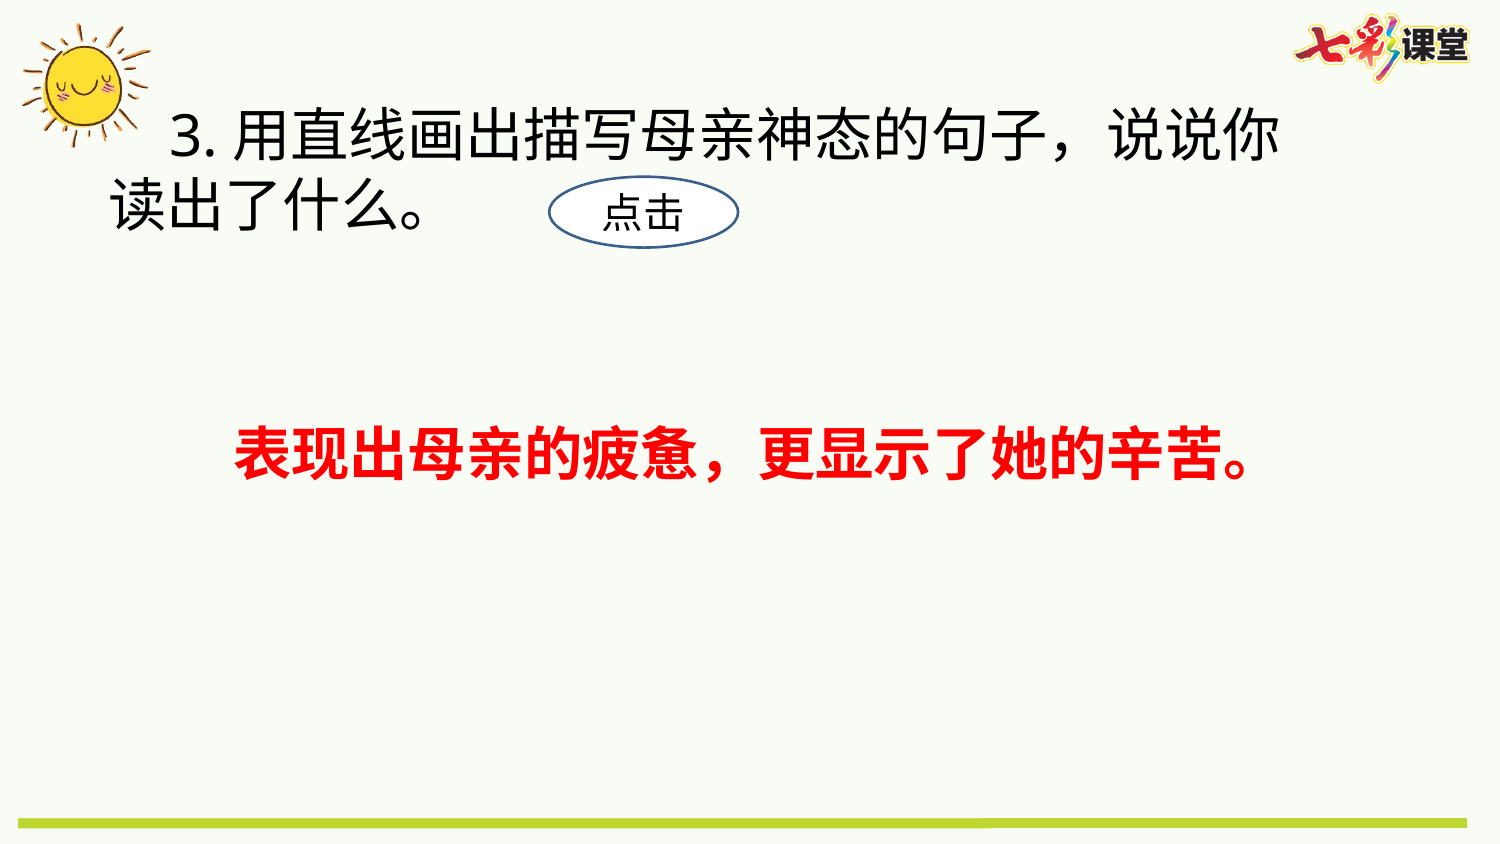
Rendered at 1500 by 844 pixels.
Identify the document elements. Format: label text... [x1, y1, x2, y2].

text_box 表现出母亲的疲惫，更显示了她的辛苦。 [218, 410, 1362, 495]
text_box 3.用直线画出描写母亲神态的句子，说说你读出了什么。 [93, 91, 1303, 246]
picture [18, 771, 1467, 844]
picture [1291, 9, 1472, 87]
picture [0, 0, 173, 172]
text_box 点击 [547, 175, 740, 249]
